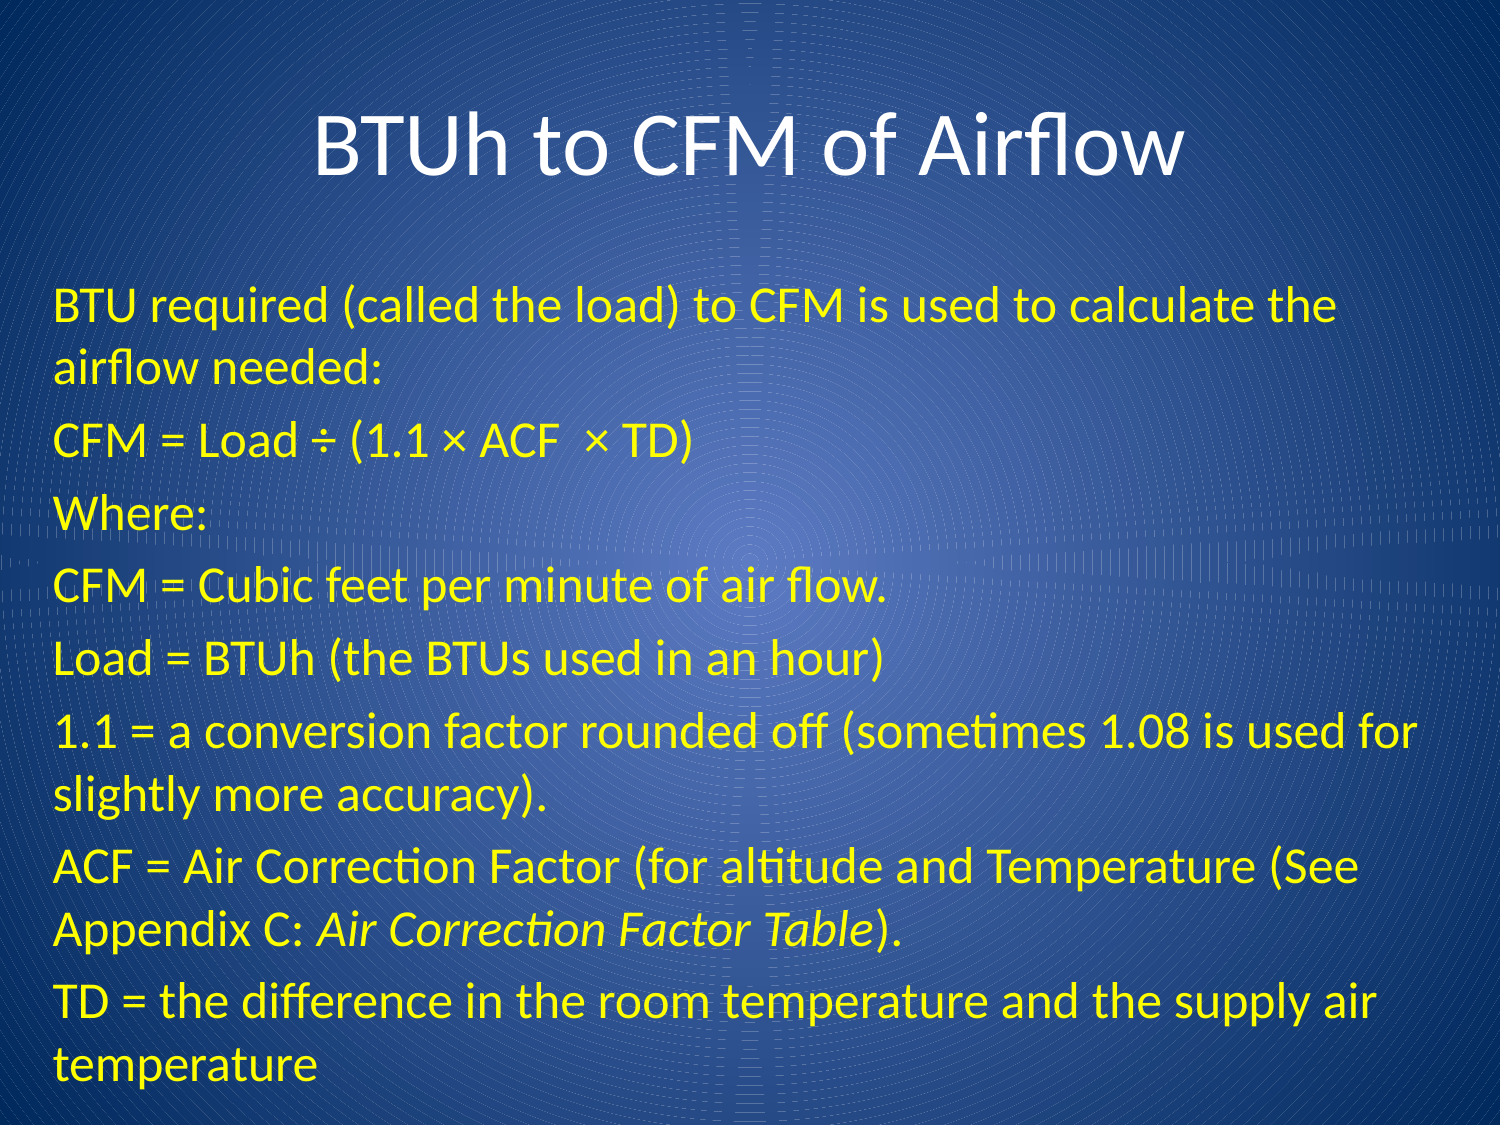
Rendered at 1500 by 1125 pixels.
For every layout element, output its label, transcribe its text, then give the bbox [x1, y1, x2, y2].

list BTU required (called the load) to CFM is used to calculate the airflow needed: CFM = Load ÷ (1.1 × ACF × TD) Where: CFM = Cubic feet per minute of air flow. Load = BTUh (the BTUs used in an hour) 1.1 = a conversion factor rounded off (sometimes 1.08 is used for slightly more accuracy). ACF = Air Correction Factor (for altitude and Temperature (See Appendix C: Air Correction Factor Table). TD = the difference in the room temperature and the supply air temperature [37, 262, 1463, 1100]
title BTUh to CFM of Airflow [75, 45, 1425, 233]
